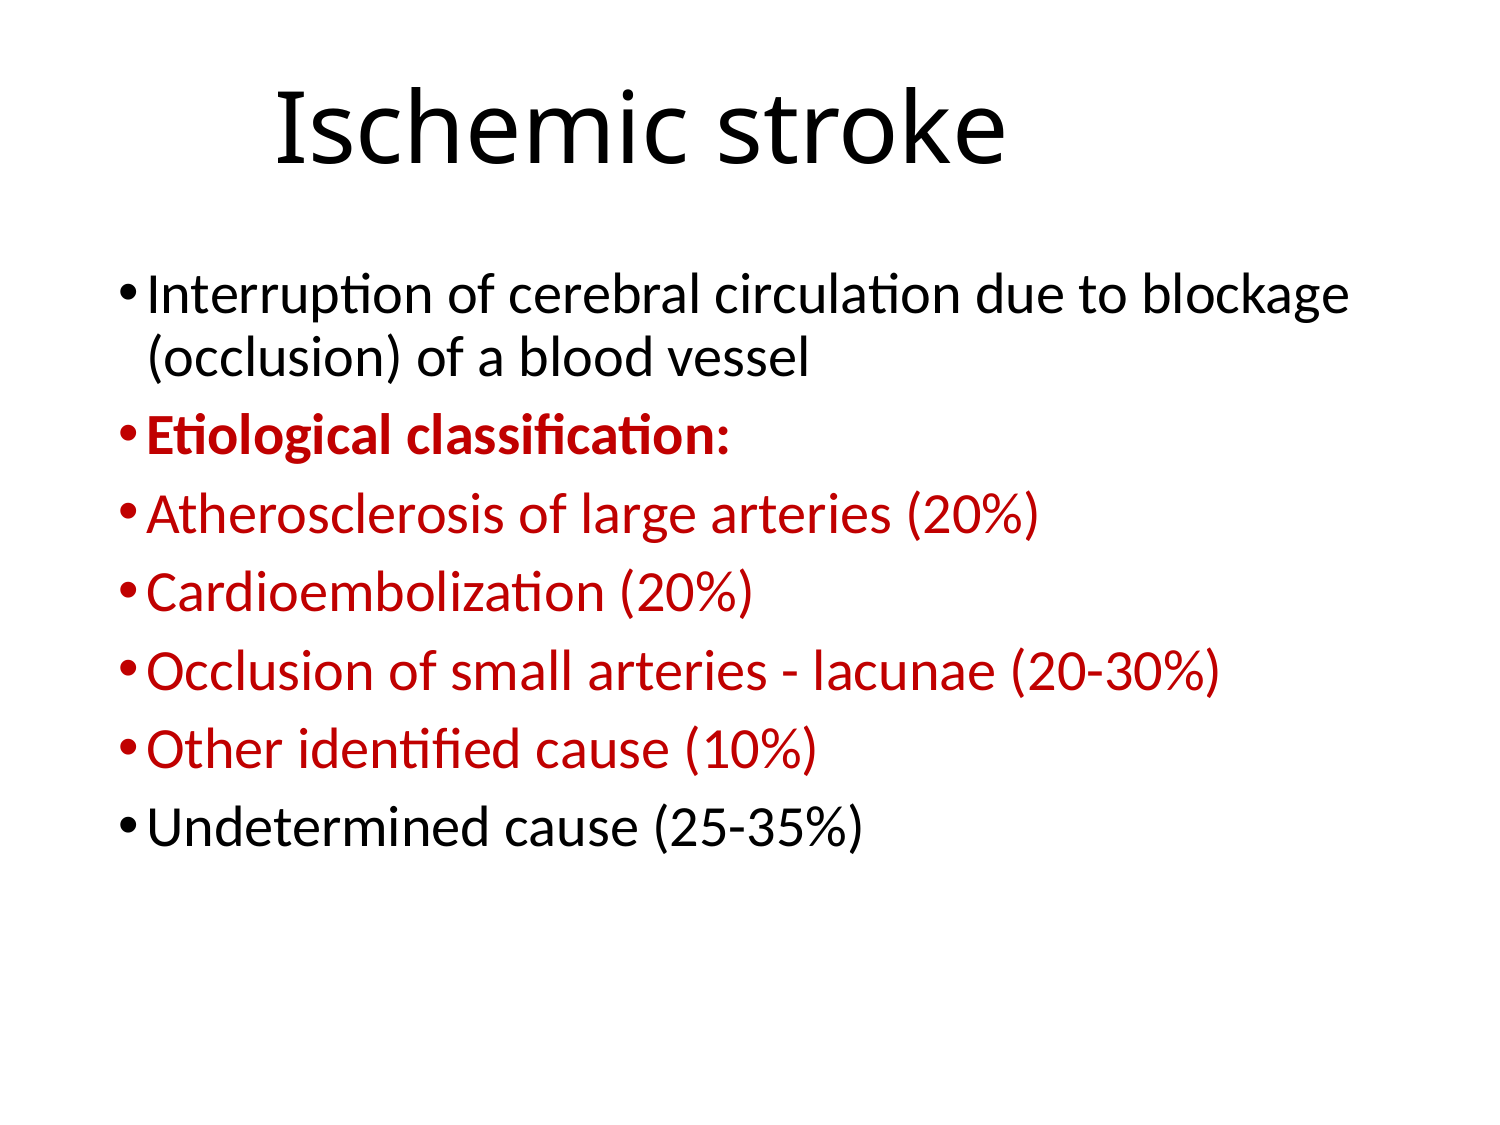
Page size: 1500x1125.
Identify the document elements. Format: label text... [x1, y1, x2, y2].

title Ischemic stroke [103, 59, 1397, 255]
list Interruption of cerebral circulation due to blockage (occlusion) of a blood vessel Etiological classification: Atherosclerosis of large arteries (20%) Cardioembolization (20%) Occlusion of small arteries - lacunae (20-30%) Other identified cause (10%) Undetermined cause (25-35%) [103, 255, 1397, 970]
